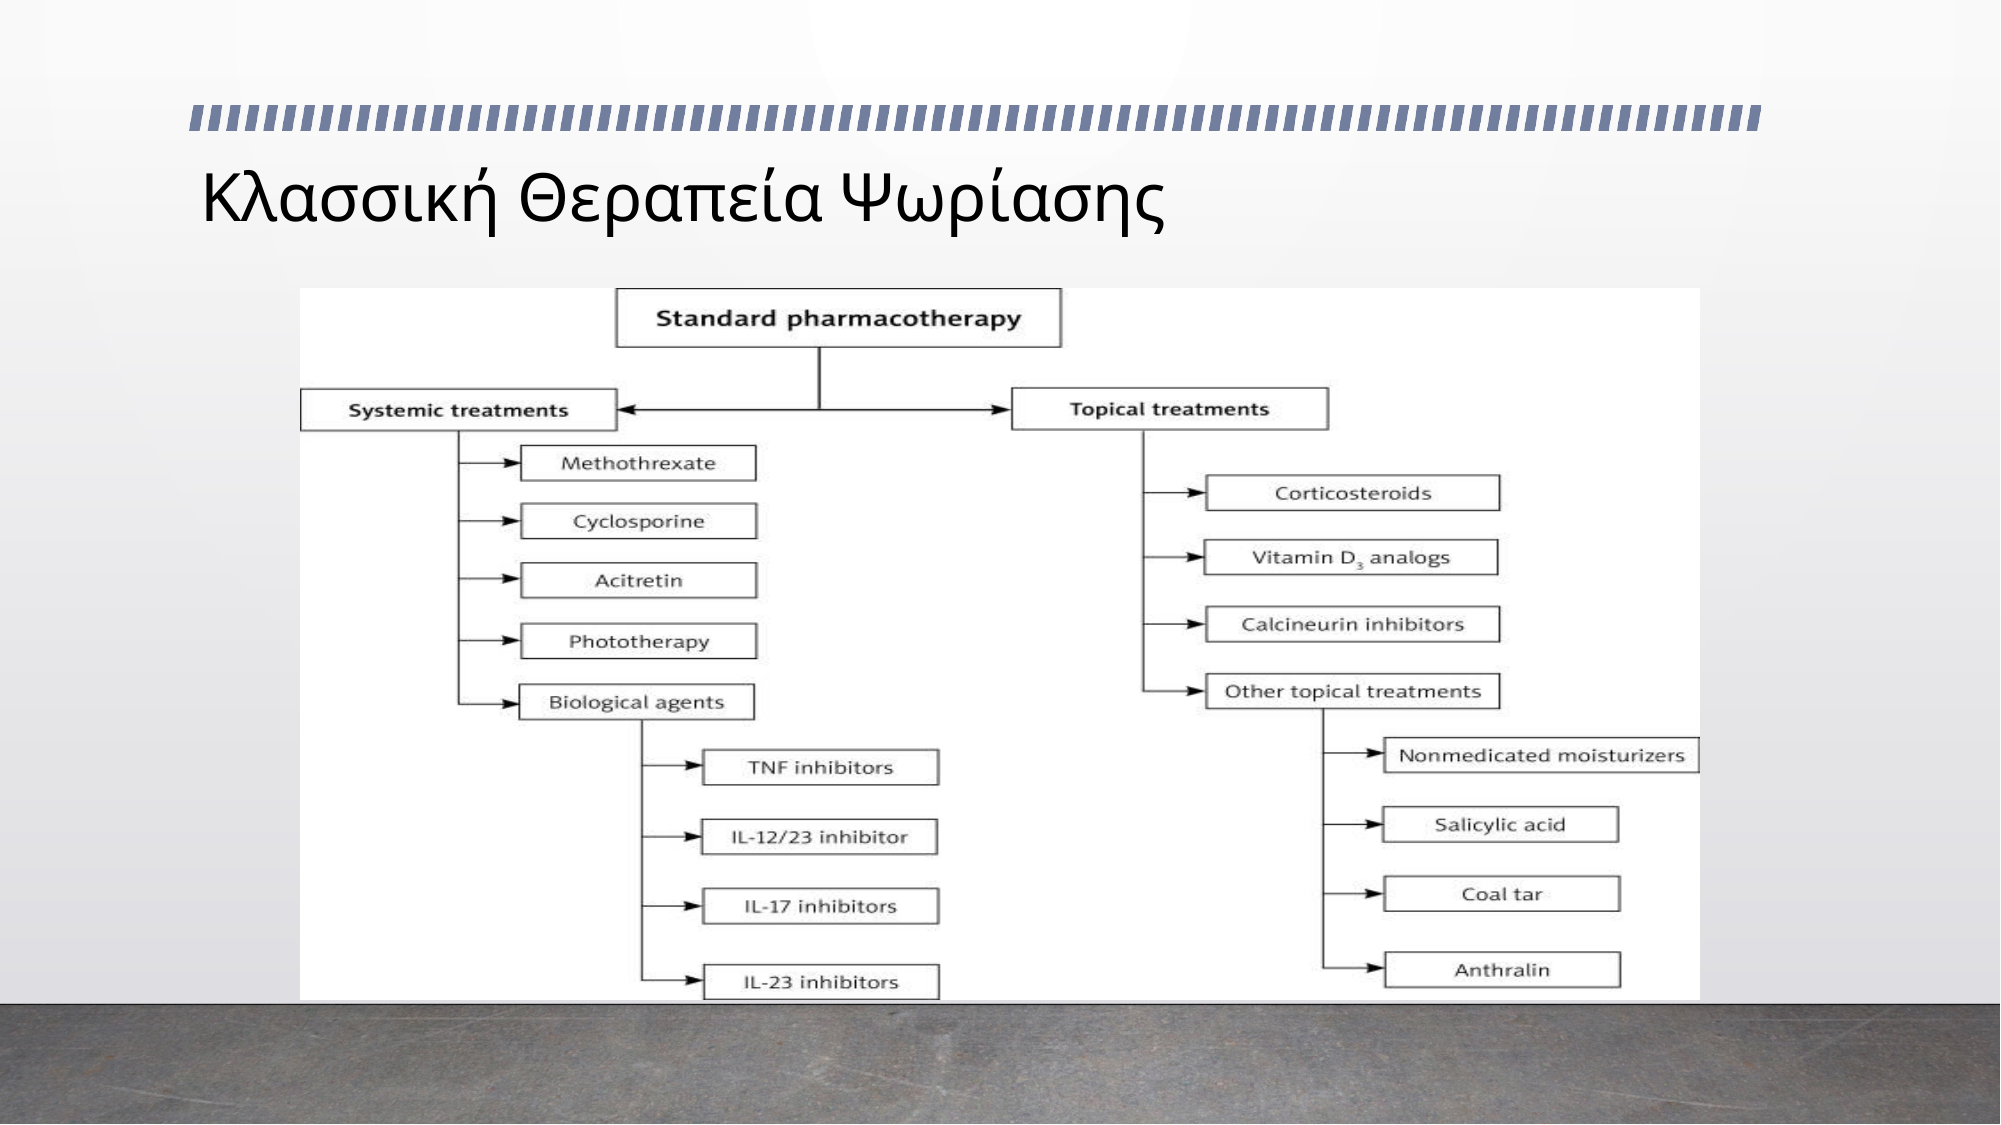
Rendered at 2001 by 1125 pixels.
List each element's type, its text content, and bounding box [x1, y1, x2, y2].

title Κλασσική Θεραπεία Ψωρίασης [185, 156, 1761, 329]
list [300, 288, 1700, 1001]
picture [0, 1004, 2000, 1124]
